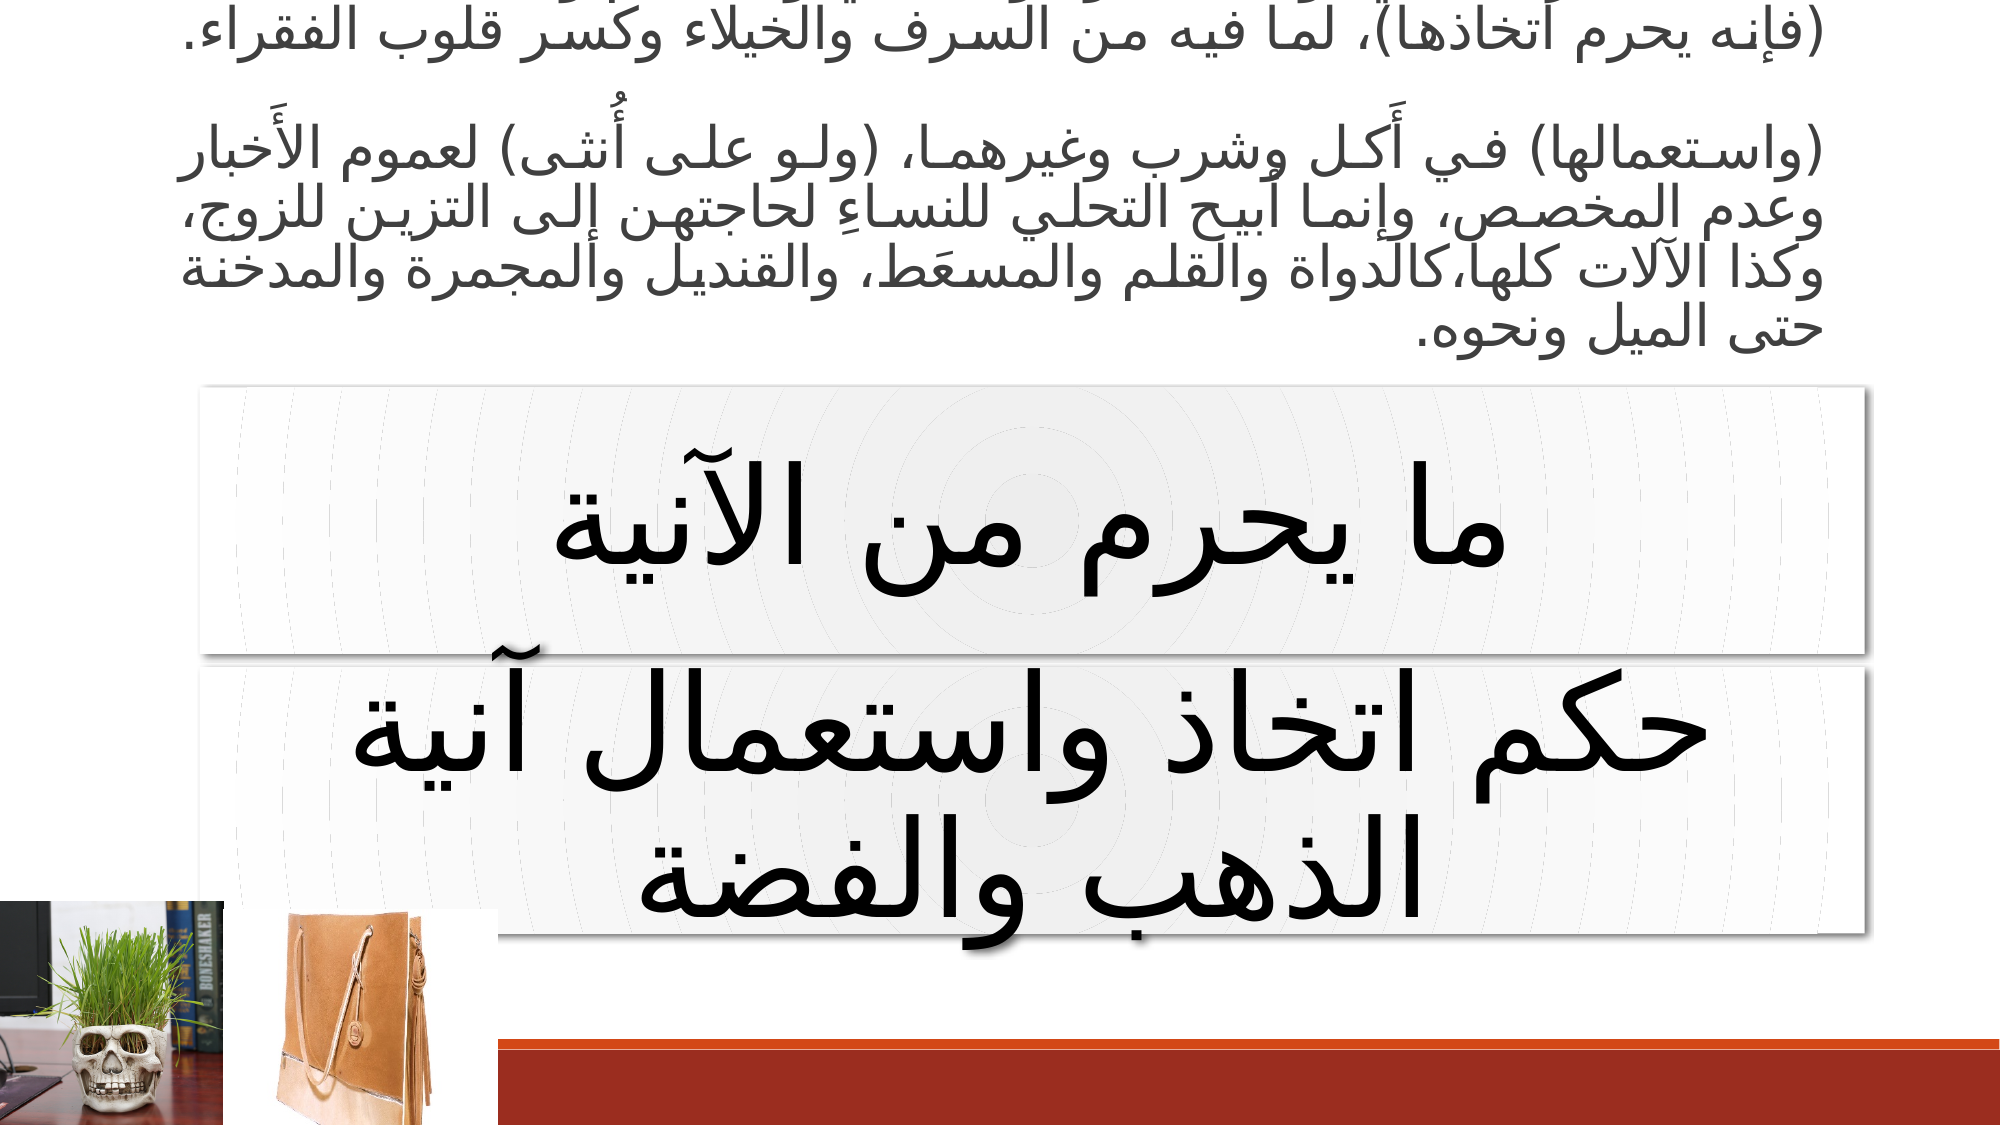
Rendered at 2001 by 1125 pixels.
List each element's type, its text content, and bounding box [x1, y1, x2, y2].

title غير جلد آدمي وعظمه فيحرم، (إلا آنية ذهب وفضة. ومضببا بهما) أو بأحدهما غير ما يأتي، وكذا المموه والمطلي والمطعم والمكفت بأحدهما (فإنه يحرم اتخاذها)، لما فيه من السرف والخيلاء وكسر قلوب الفقراء. (واستعمالها) في أَكل وشرب وغيرهما، (ولو على أُنثى) لعموم الأَخبار وعدم المخصص، وإنما أبيح التحلي للنساءِ لحاجتهن إلى التزين للزوج، وكذا الآلات كلها،كالدواة والقلم والمسعَط، والقنديل والمجمرة والمدخنة حتى الميل ونحوه. [165, 28, 1842, 367]
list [199, 386, 1866, 934]
picture [0, 900, 499, 1125]
